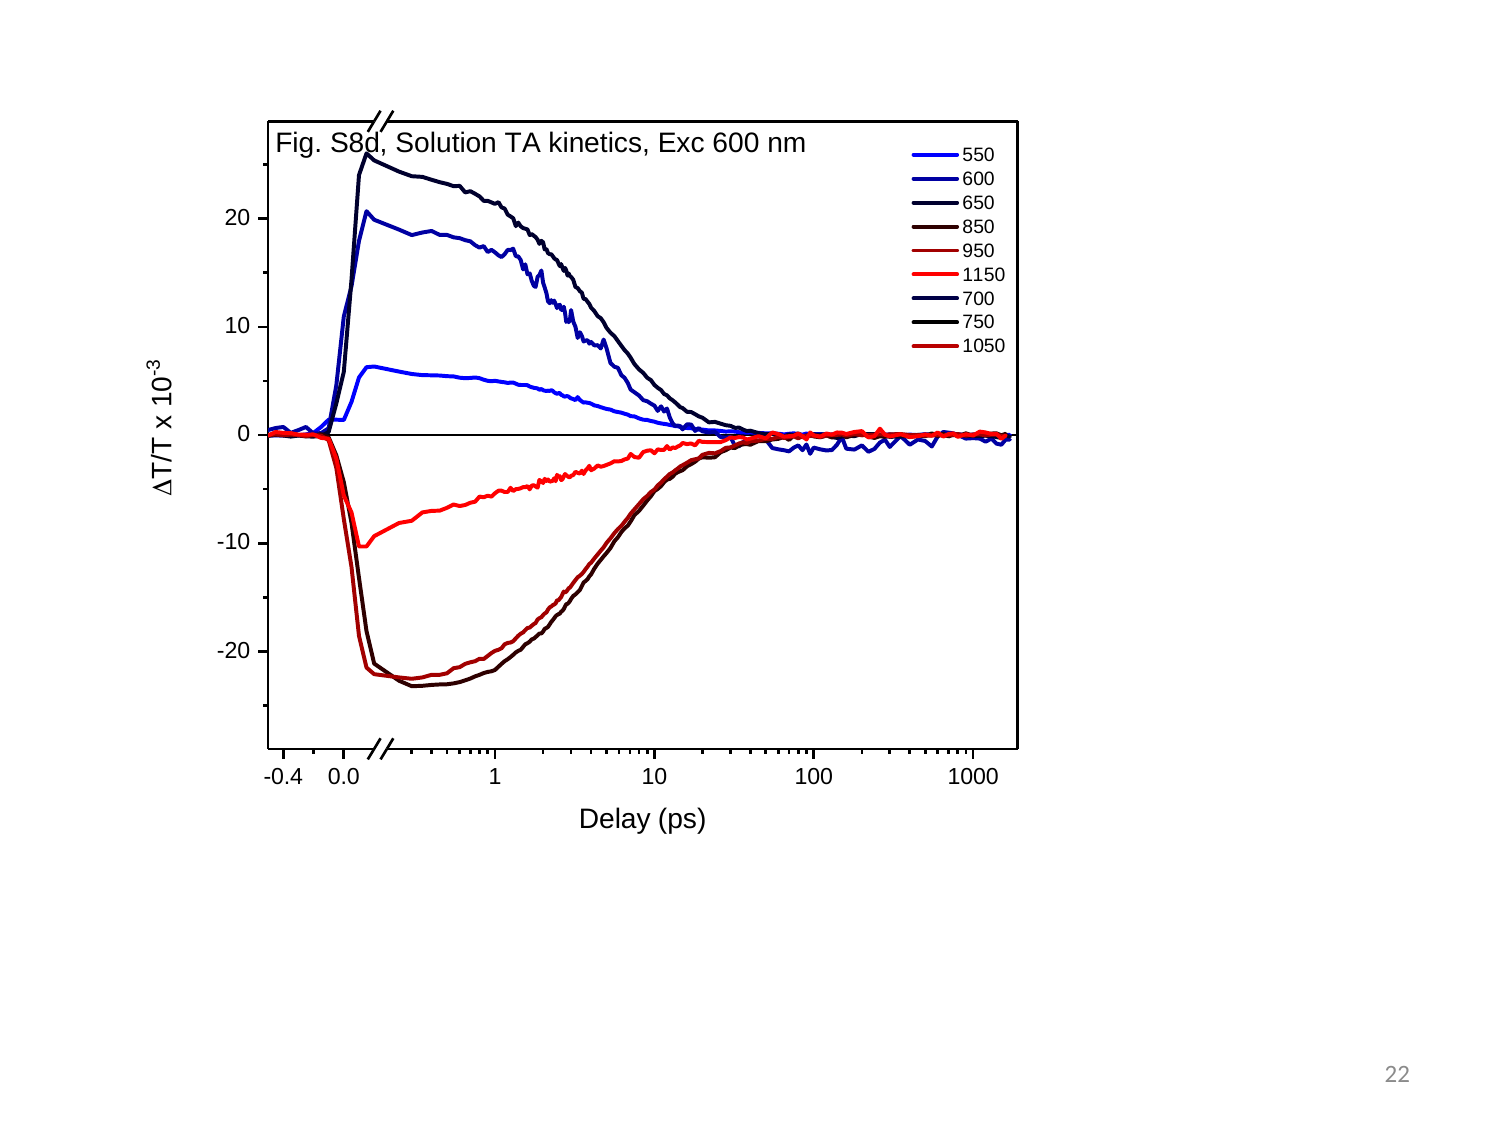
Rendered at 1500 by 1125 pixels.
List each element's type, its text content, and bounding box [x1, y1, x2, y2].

slide_number 22 [1074, 1057, 1425, 1103]
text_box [0, 0, 1500, 1049]
